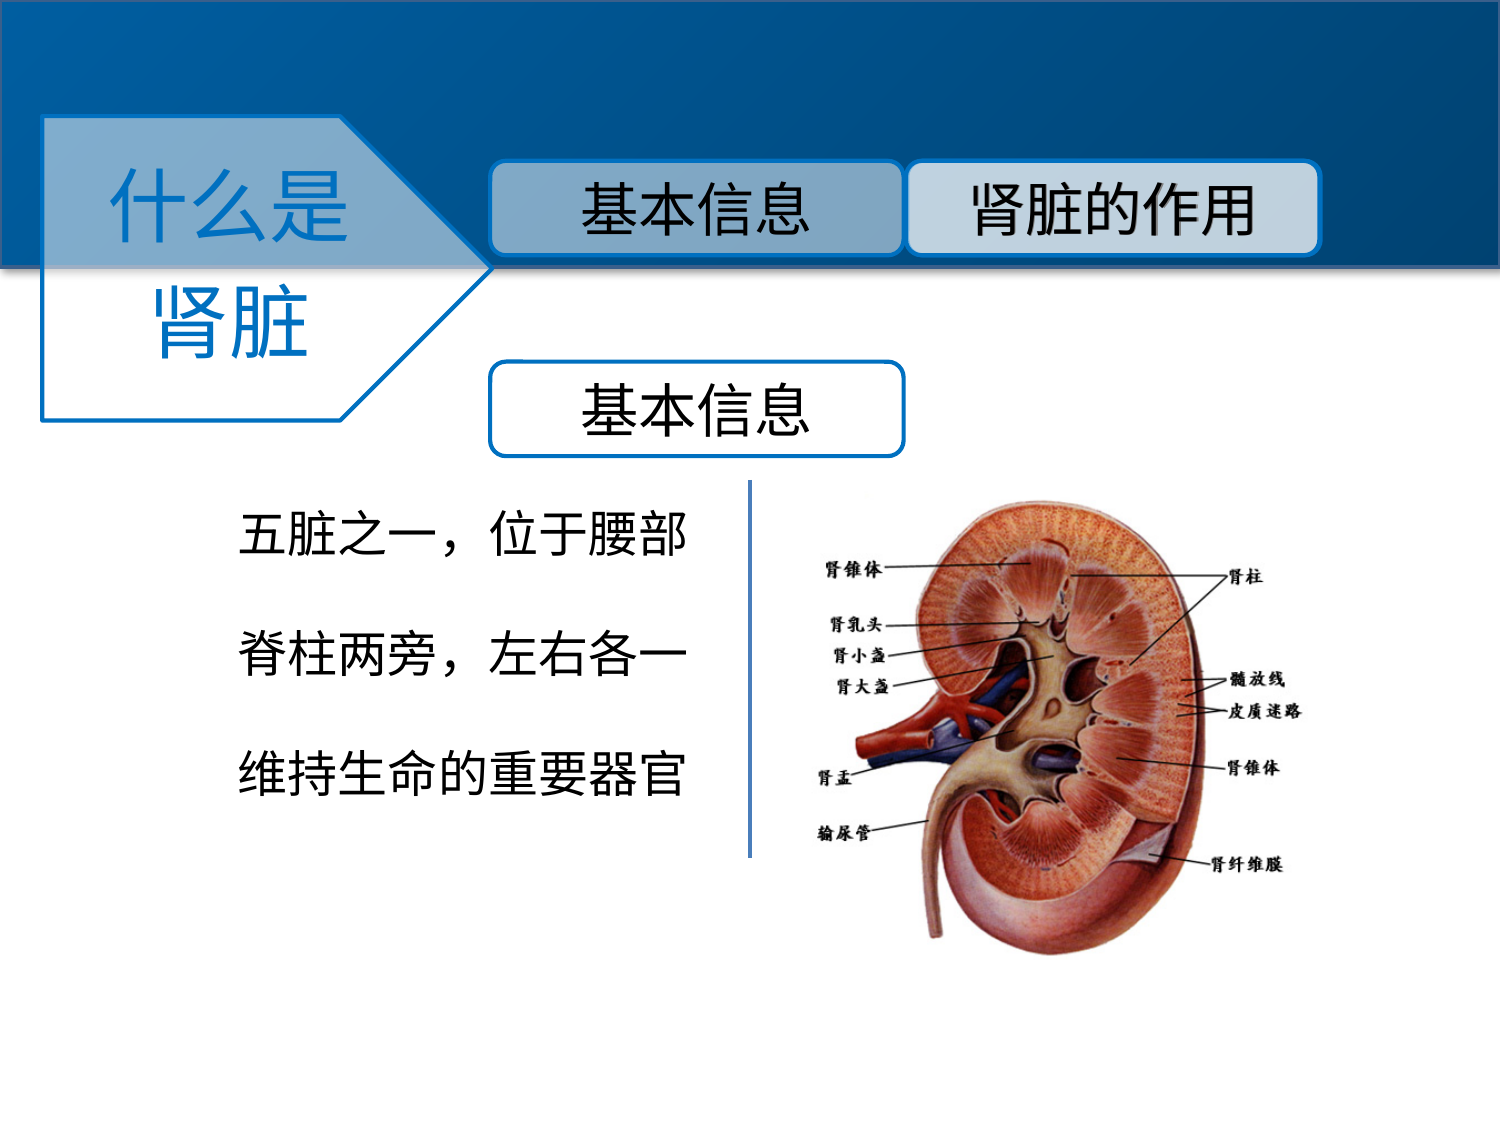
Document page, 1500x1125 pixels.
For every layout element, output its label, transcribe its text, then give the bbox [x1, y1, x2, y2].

text_box [0, 0, 1500, 269]
text_box 什么是 肾脏 [40, 114, 495, 423]
picture [785, 491, 1308, 960]
text_box 基本信息 [488, 359, 906, 459]
text_box 肾脏的作用 [903, 158, 1322, 258]
text_box 基本信息 [488, 158, 905, 258]
text_box 五脏之一，位于腰部 脊柱两旁，左右各一 维持生命的重要器官 [75, 478, 705, 872]
